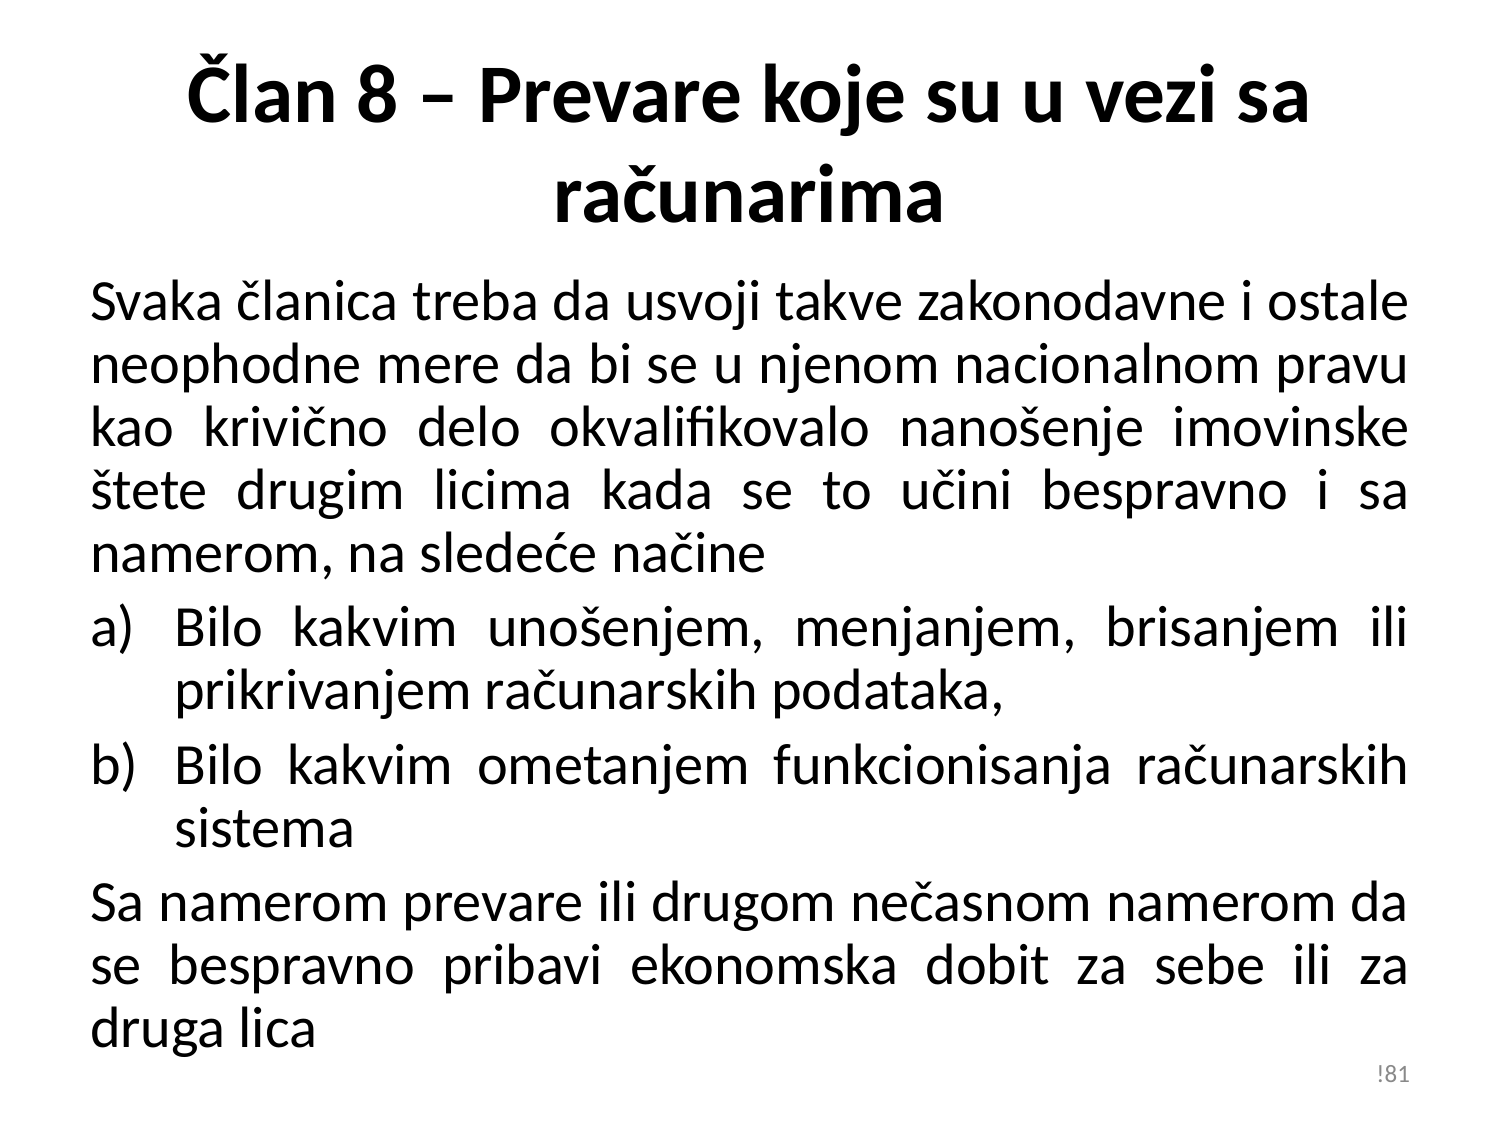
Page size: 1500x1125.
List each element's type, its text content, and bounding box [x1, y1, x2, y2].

list Svaka članica treba da usvoji takve zakonodavne i ostale neophodne mere da bi se u njenom nacionalnom pravu kao krivično delo okvalifikovalo nanošenje imovinske štete drugim licima kada se to učini bespravno i sa namerom, na sledeće načine Bilo kakvim unošenjem, menjanjem, brisanjem ili prikrivanjem računarskih podataka, Bilo kakvim ometanjem funkcionisanja računarskih sistema Sa namerom prevare ili drugom nečasnom namerom da se bespravno pribavi ekonomska dobit za sebe ili za druga lica [74, 262, 1426, 1006]
title Član 8 – Prevare koje su u vezi sa računarima [74, 44, 1426, 233]
slide_number !81 [1074, 1042, 1425, 1103]
